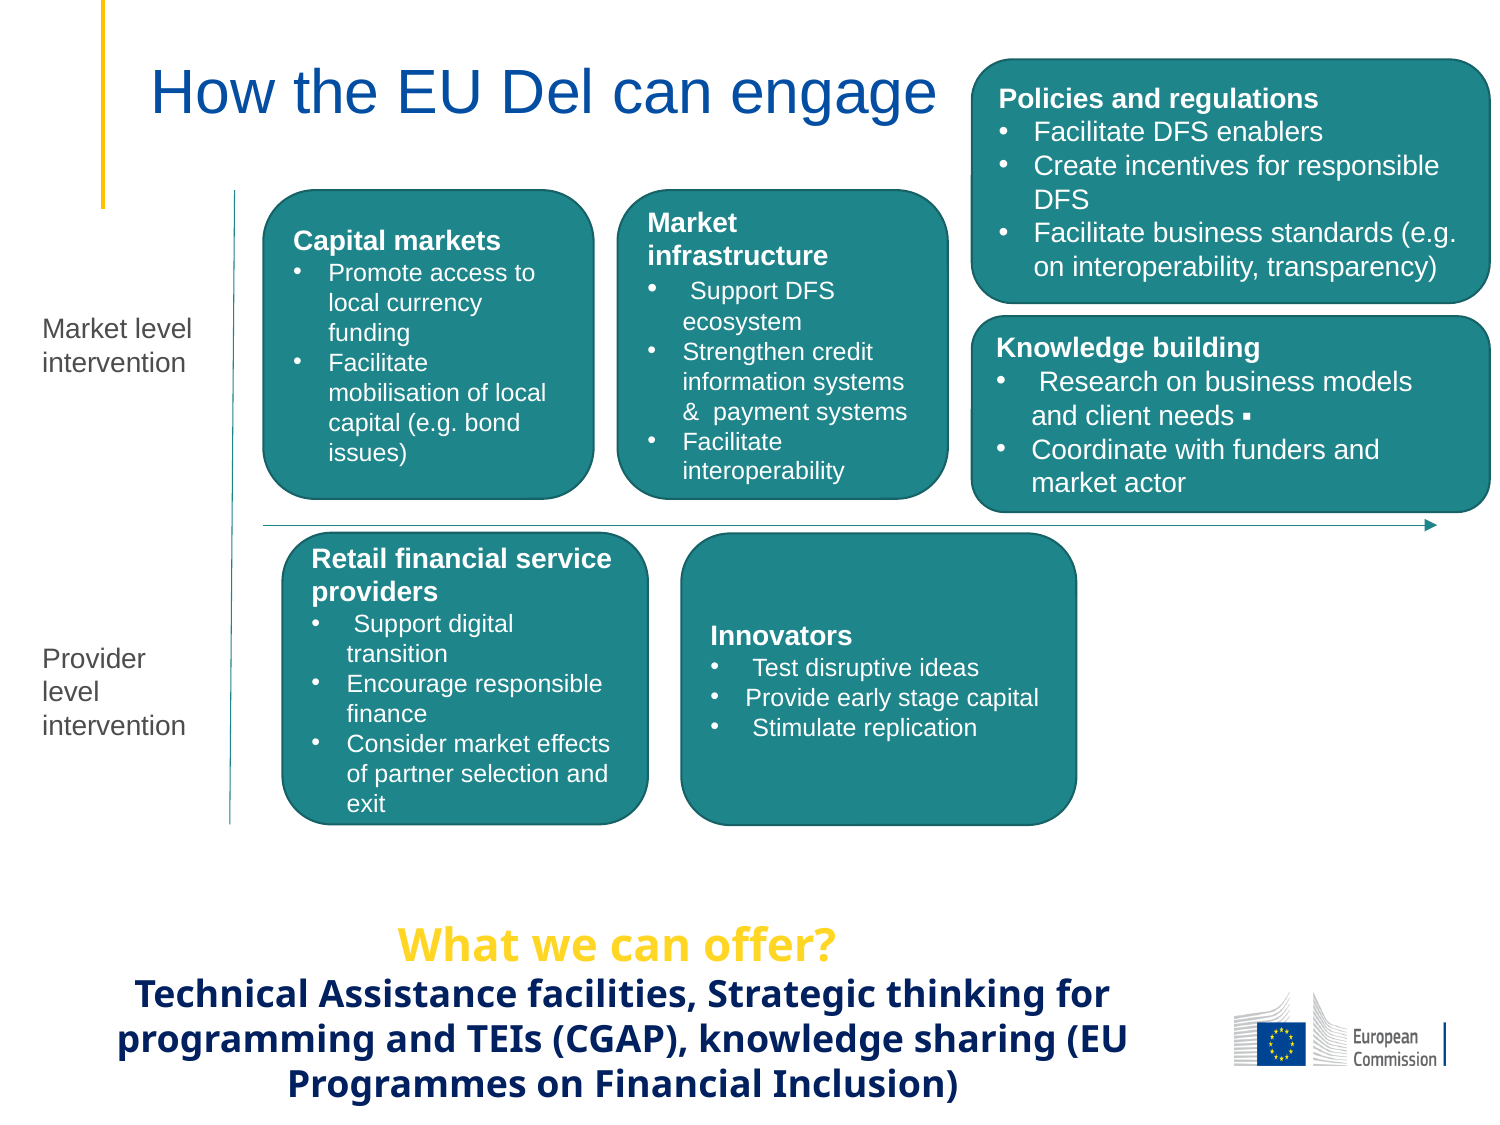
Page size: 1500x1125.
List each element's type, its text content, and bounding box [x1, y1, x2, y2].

text_box Innovators Test disruptive ideas Provide early stage capital Stimulate replication [680, 532, 1078, 827]
title How the EU Del can engage [135, 30, 1430, 128]
text_box Market level intervention [27, 303, 223, 386]
picture [1244, 991, 1446, 1066]
text_box Provider level intervention [27, 632, 223, 749]
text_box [229, 190, 235, 825]
text_box What we can offer? Technical Assistance facilities, Strategic thinking for programming and TEIs (CGAP), knowledge sharing (EU Programmes on Financial Inclusion) [2, 908, 1244, 1113]
text_box Policies and regulations Facilitate DFS enablers Create incentives for responsible DFS Facilitate business standards (e.g. on interoperability, transparency) [970, 58, 1491, 305]
text_box Retail financial service providers Support digital transition Encourage responsible finance Consider market effects of partner selection and exit [281, 531, 649, 826]
text_box Market infrastructure Support DFS ecosystem Strengthen credit information systems & payment systems Facilitate interoperability [616, 189, 949, 500]
text_box Capital markets Promote access to local currency funding Facilitate mobilisation of local capital (e.g. bond issues) [262, 189, 595, 500]
text_box Knowledge building Research on business models and client needs ▪ Coordinate with funders and market actor [970, 315, 1491, 514]
